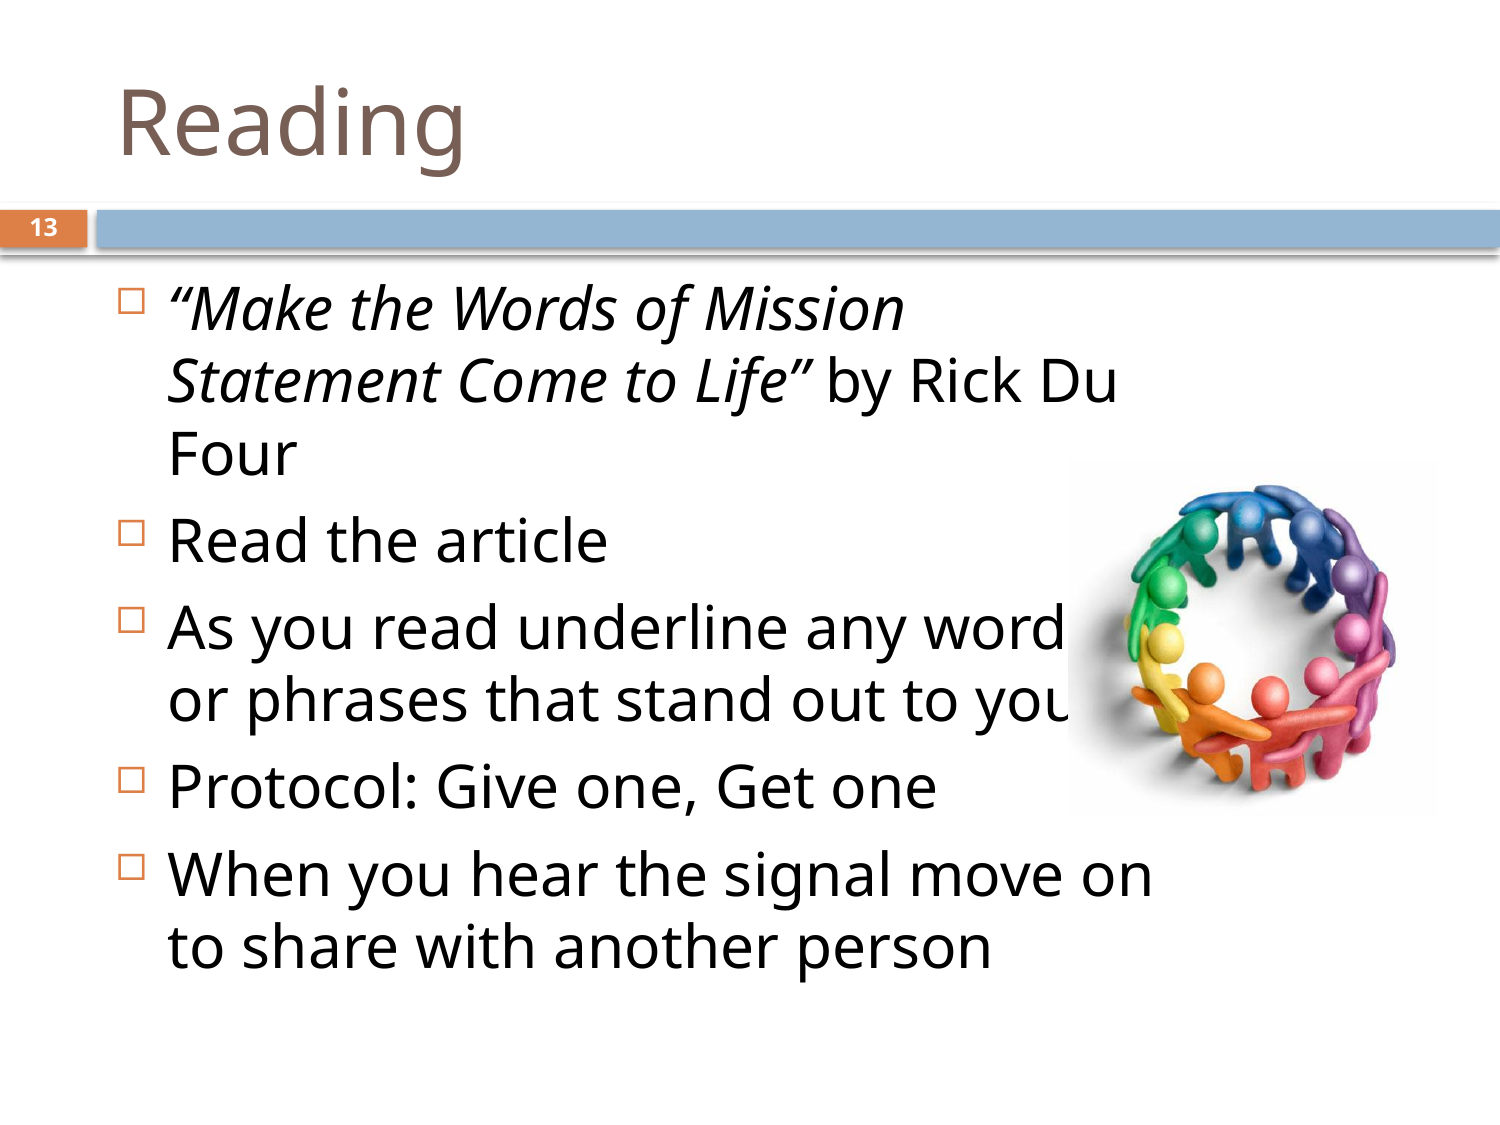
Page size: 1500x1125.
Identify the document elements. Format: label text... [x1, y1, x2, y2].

title Reading [100, 37, 1439, 201]
picture [1068, 458, 1439, 817]
list “Make the Words of Mission Statement Come to Life” by Rick Du Four Read the article As you read underline any words or phrases that stand out to you Protocol: Give one, Get one When you hear the signal move on to share with another person [100, 262, 1186, 959]
slide_number 13 [0, 208, 88, 249]
